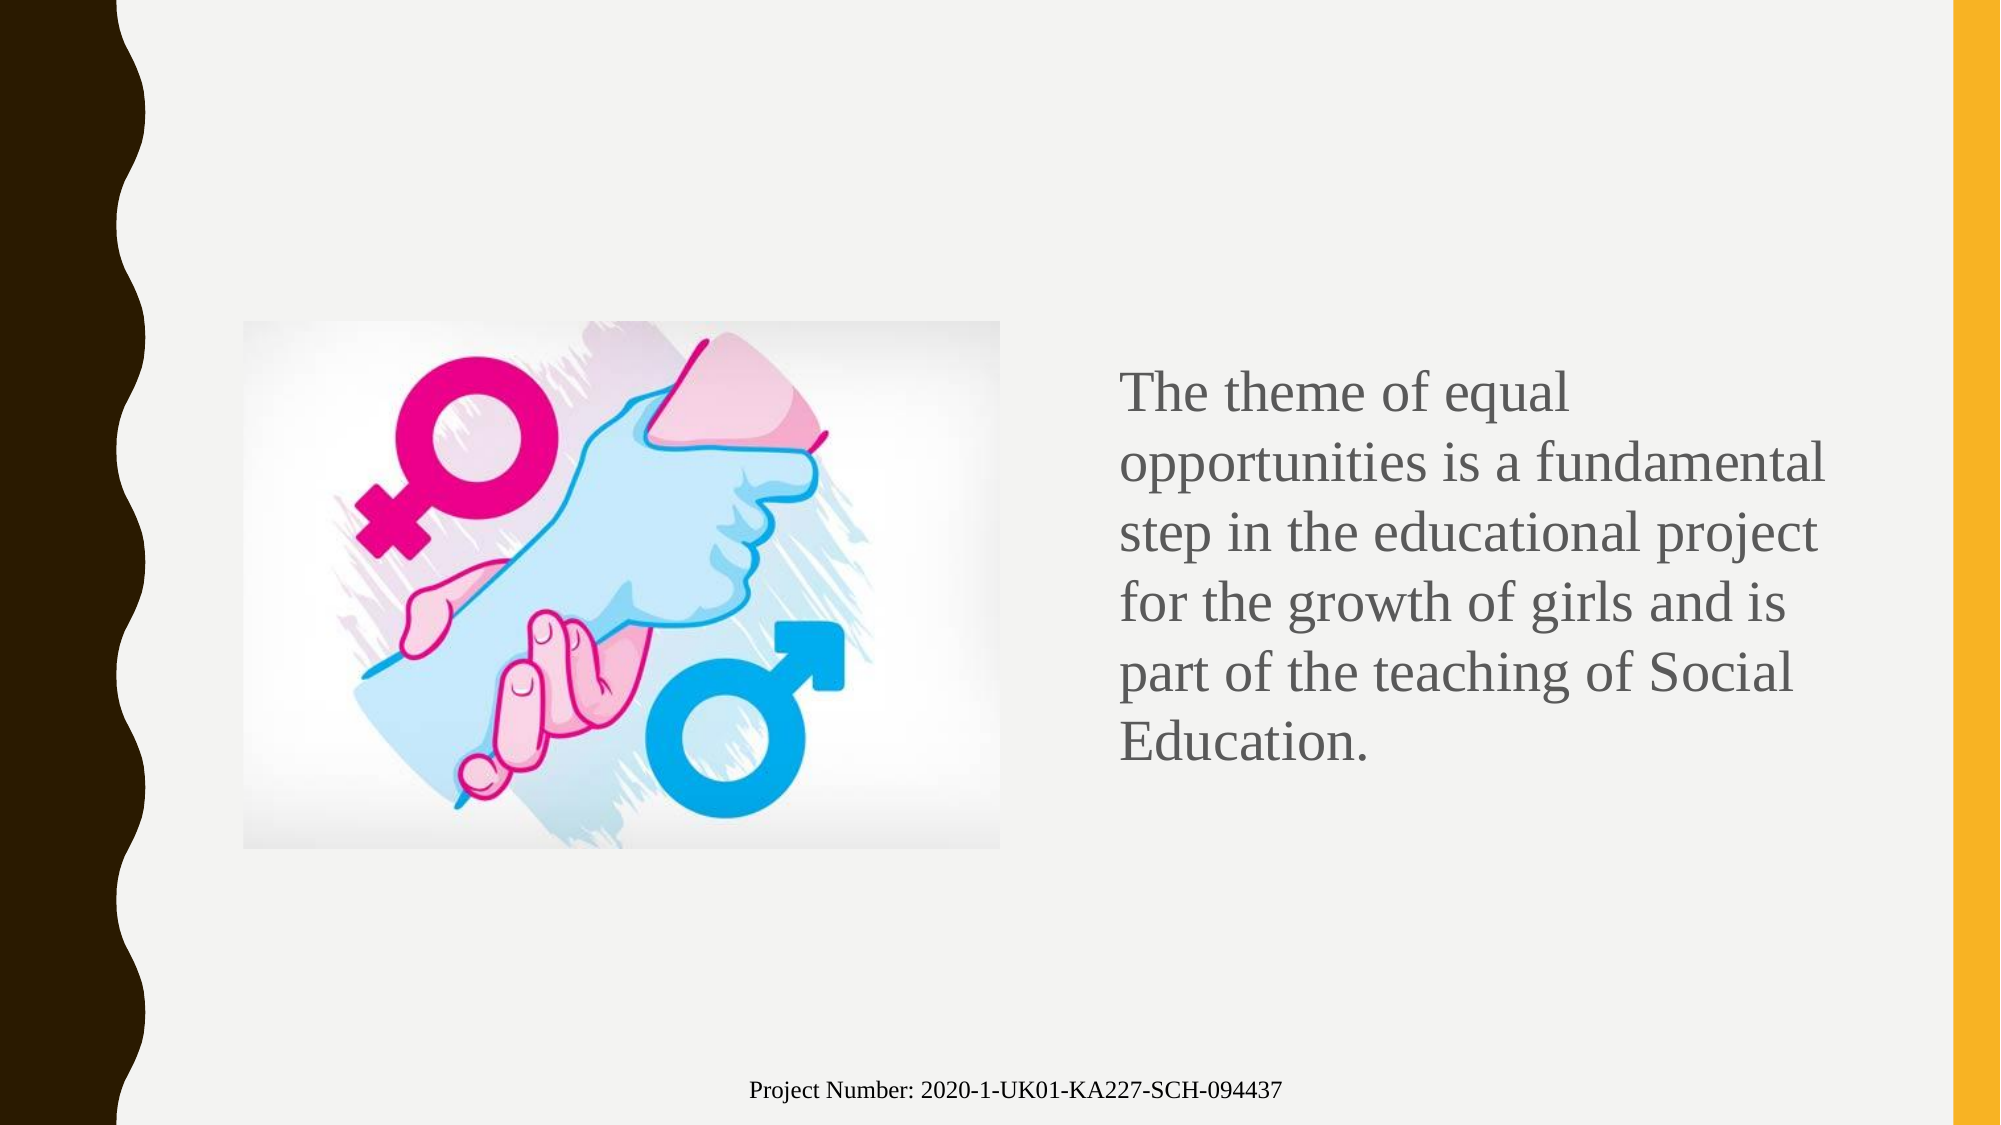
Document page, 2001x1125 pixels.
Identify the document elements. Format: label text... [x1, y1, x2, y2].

picture [243, 321, 1001, 850]
footer Project Number: 2020-1-UK01-KA227-SCH-094437 [671, 1036, 1361, 1125]
list The theme of equal opportunities is a fundamental step in the educational project for the growth of girls and is part of the teaching of Social Education. [1104, 345, 1875, 1105]
